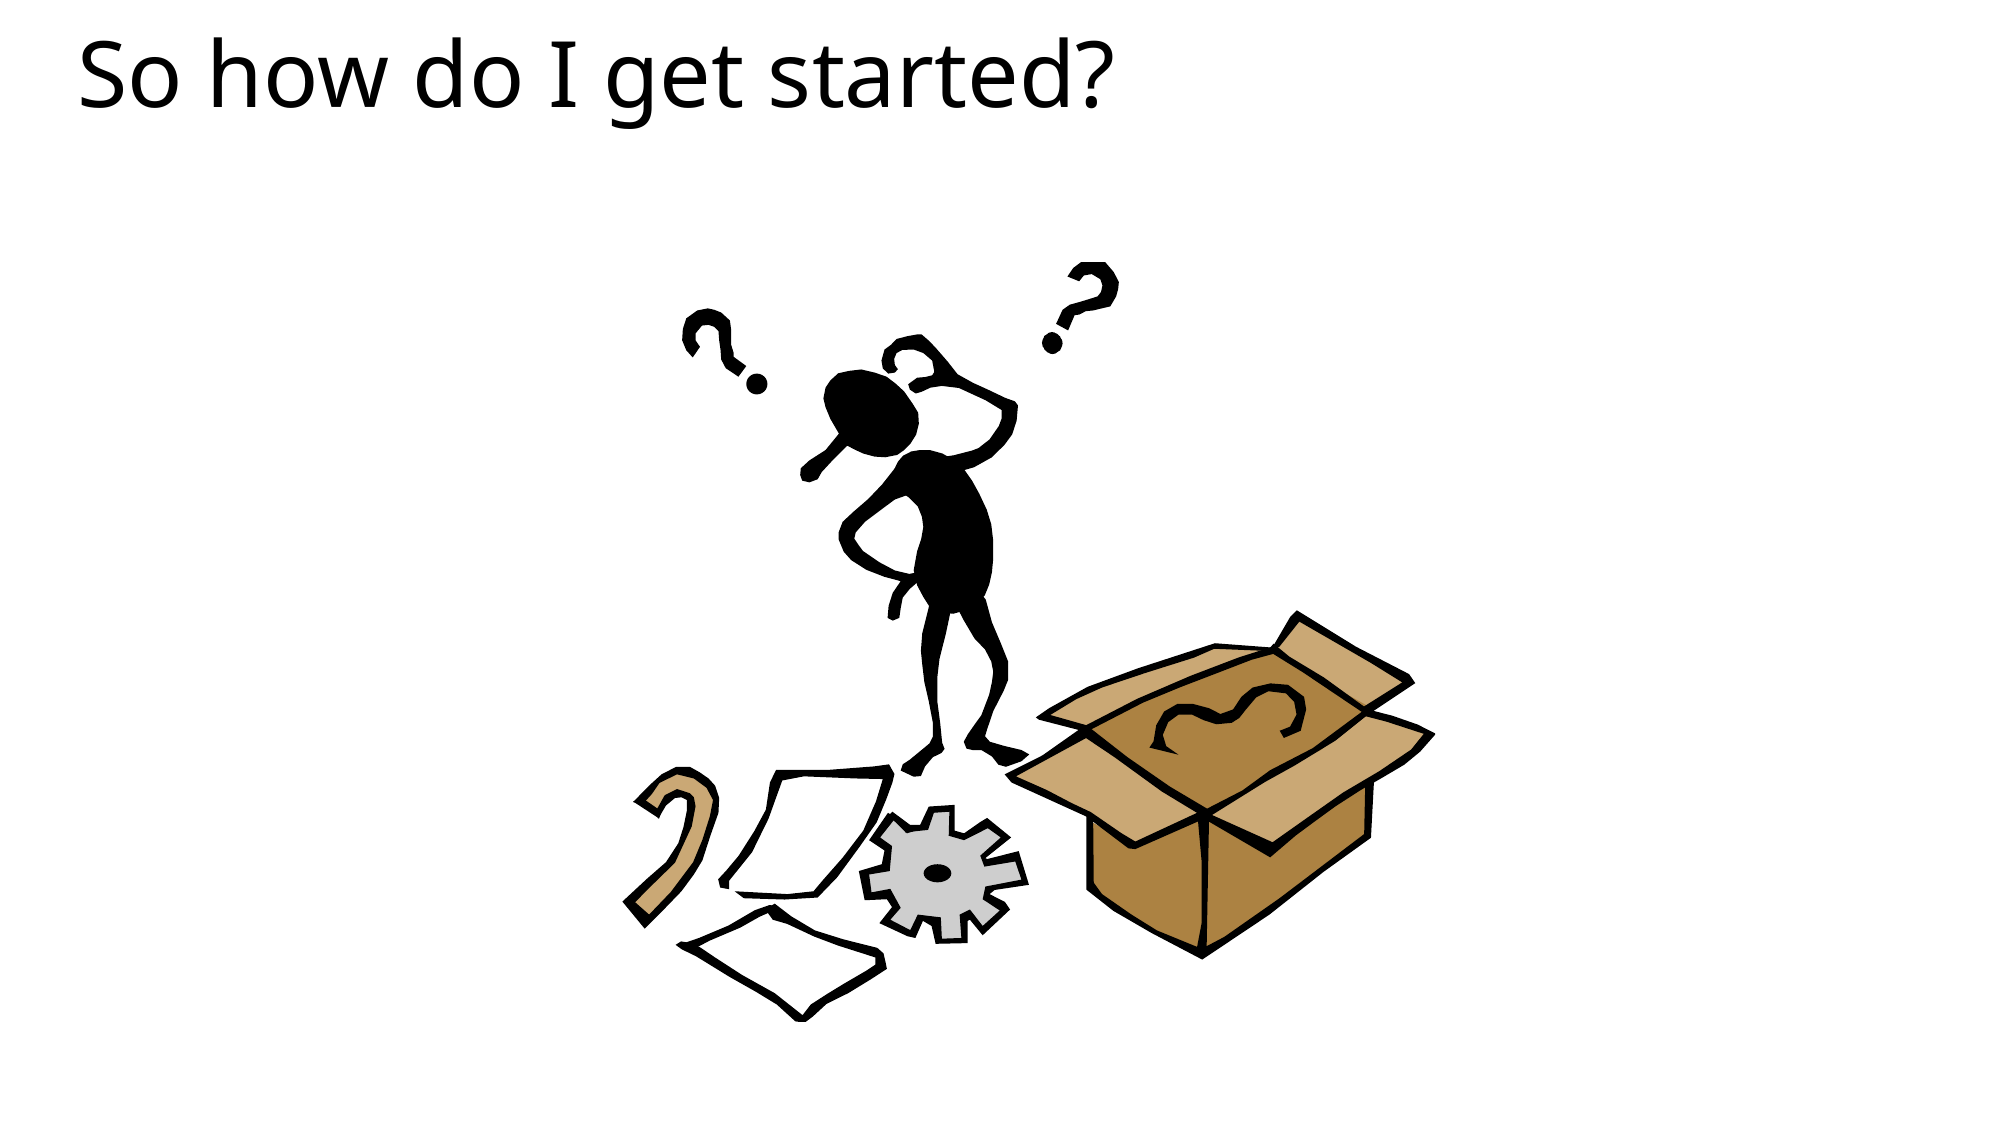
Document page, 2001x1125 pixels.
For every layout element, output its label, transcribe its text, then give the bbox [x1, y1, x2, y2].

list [621, 261, 1436, 1022]
title So how do I get started? [62, 29, 1953, 205]
